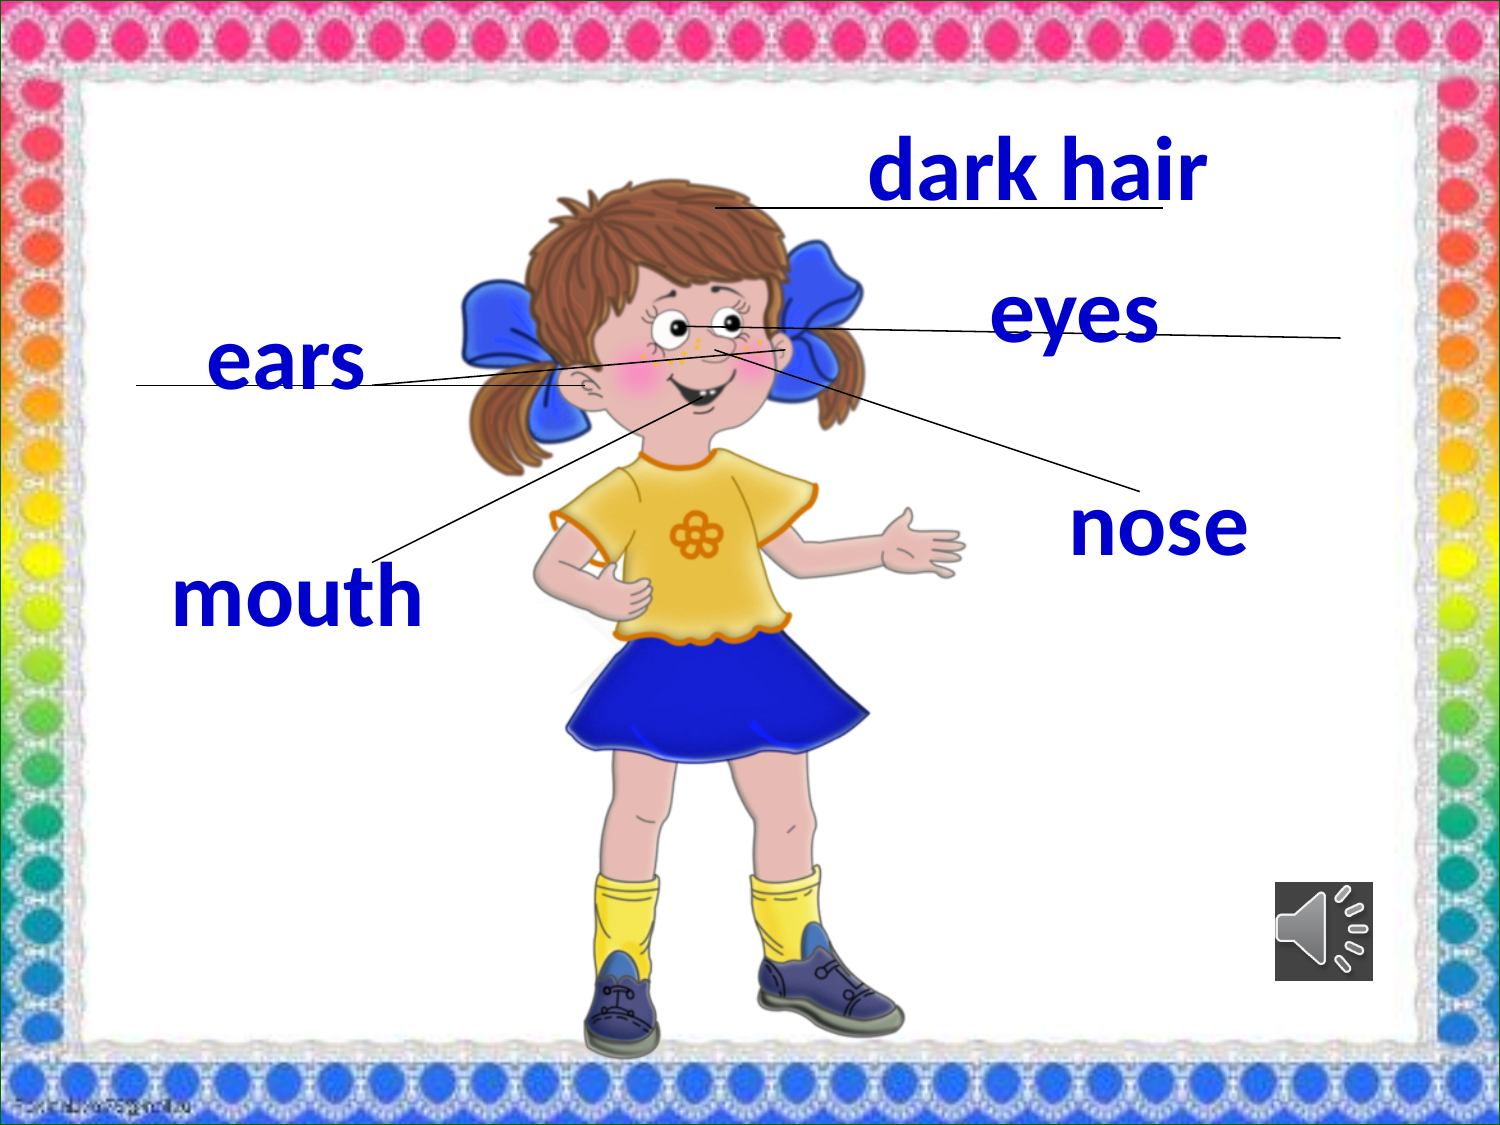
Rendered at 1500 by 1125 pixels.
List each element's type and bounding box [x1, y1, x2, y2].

picture [454, 386, 972, 1067]
list [0, 0, 1500, 1125]
text_box [371, 396, 703, 563]
text_box [678, 325, 1341, 339]
text_box [714, 349, 1141, 492]
picture [454, 172, 972, 349]
text_box [371, 349, 786, 386]
picture [1273, 881, 1375, 982]
